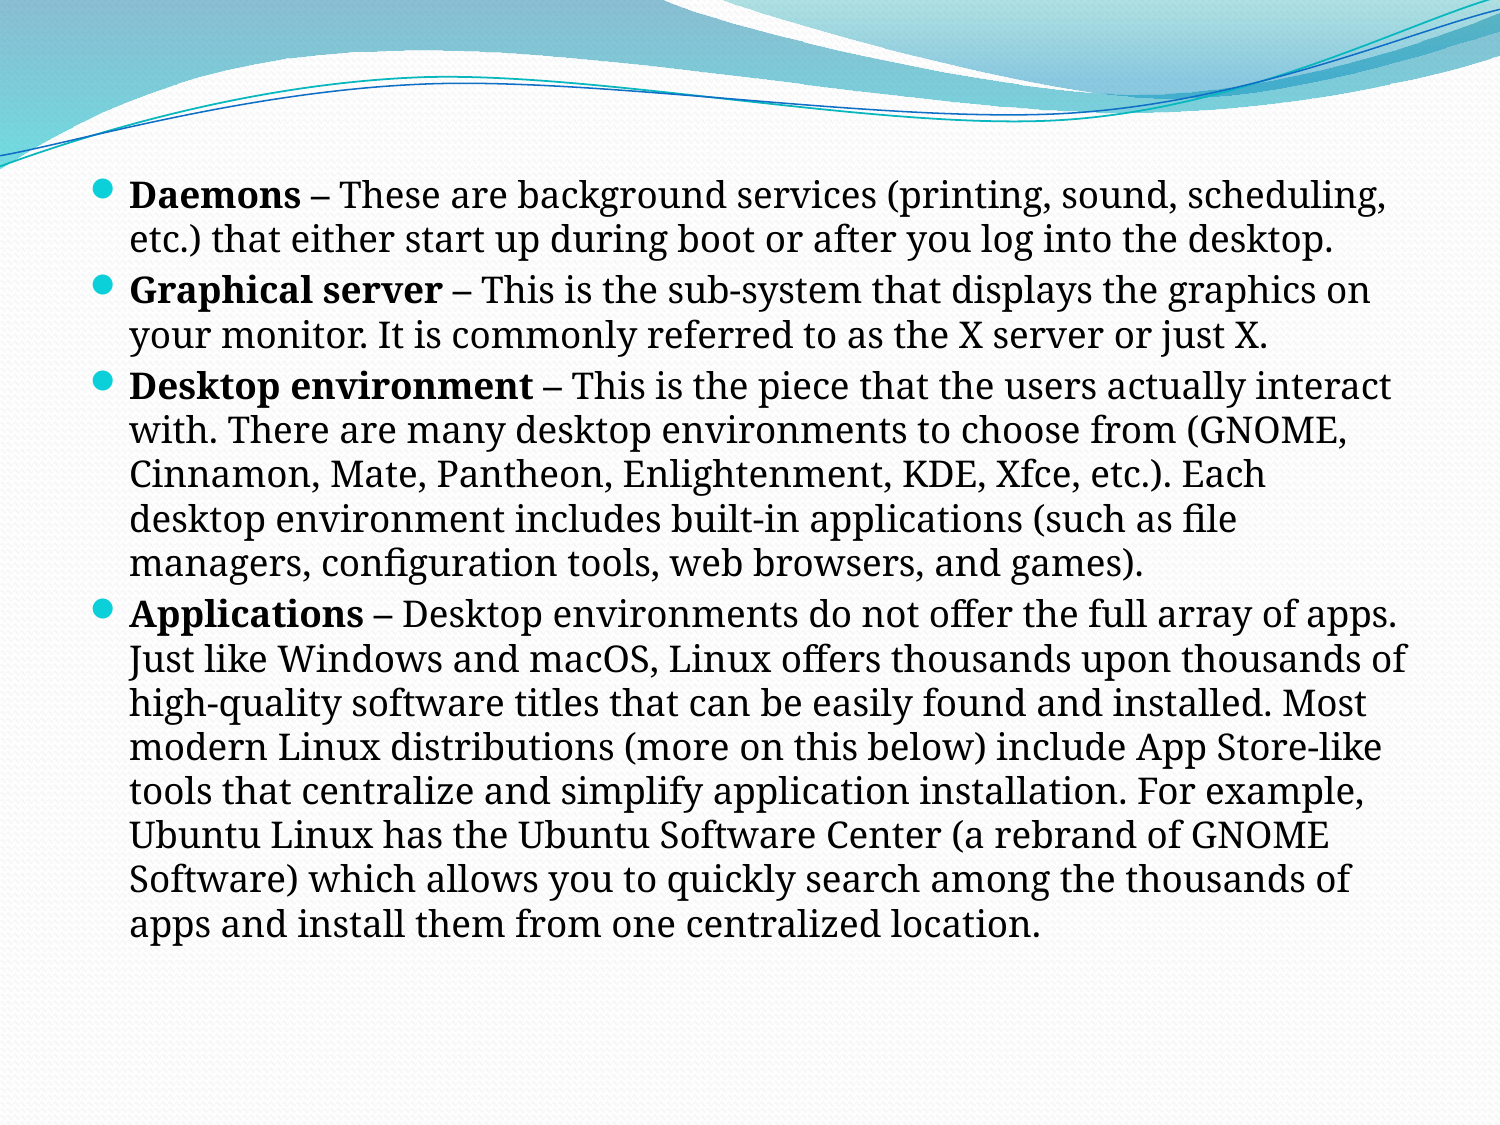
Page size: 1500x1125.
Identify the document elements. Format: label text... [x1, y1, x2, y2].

list Daemons – These are background services (printing, sound, scheduling, etc.) that either start up during boot or after you log into the desktop. Graphical server – This is the sub-system that displays the graphics on your monitor. It is commonly referred to as the X server or just X. Desktop environment – This is the piece that the users actually interact with. There are many desktop environments to choose from (GNOME, Cinnamon, Mate, Pantheon, Enlightenment, KDE, Xfce, etc.). Each desktop environment includes built-in applications (such as file managers, configuration tools, web browsers, and games). Applications – Desktop environments do not offer the full array of apps. Just like Windows and macOS, Linux offers thousands upon thousands of high-quality software titles that can be easily found and installed. Most modern Linux distributions (more on this below) include App Store-like tools that centralize and simplify application installation. For example, Ubuntu Linux has the Ubuntu Software Center (a rebrand of GNOME Software) which allows you to quickly search among the thousands of apps and install them from one centralized location. [75, 164, 1425, 1038]
